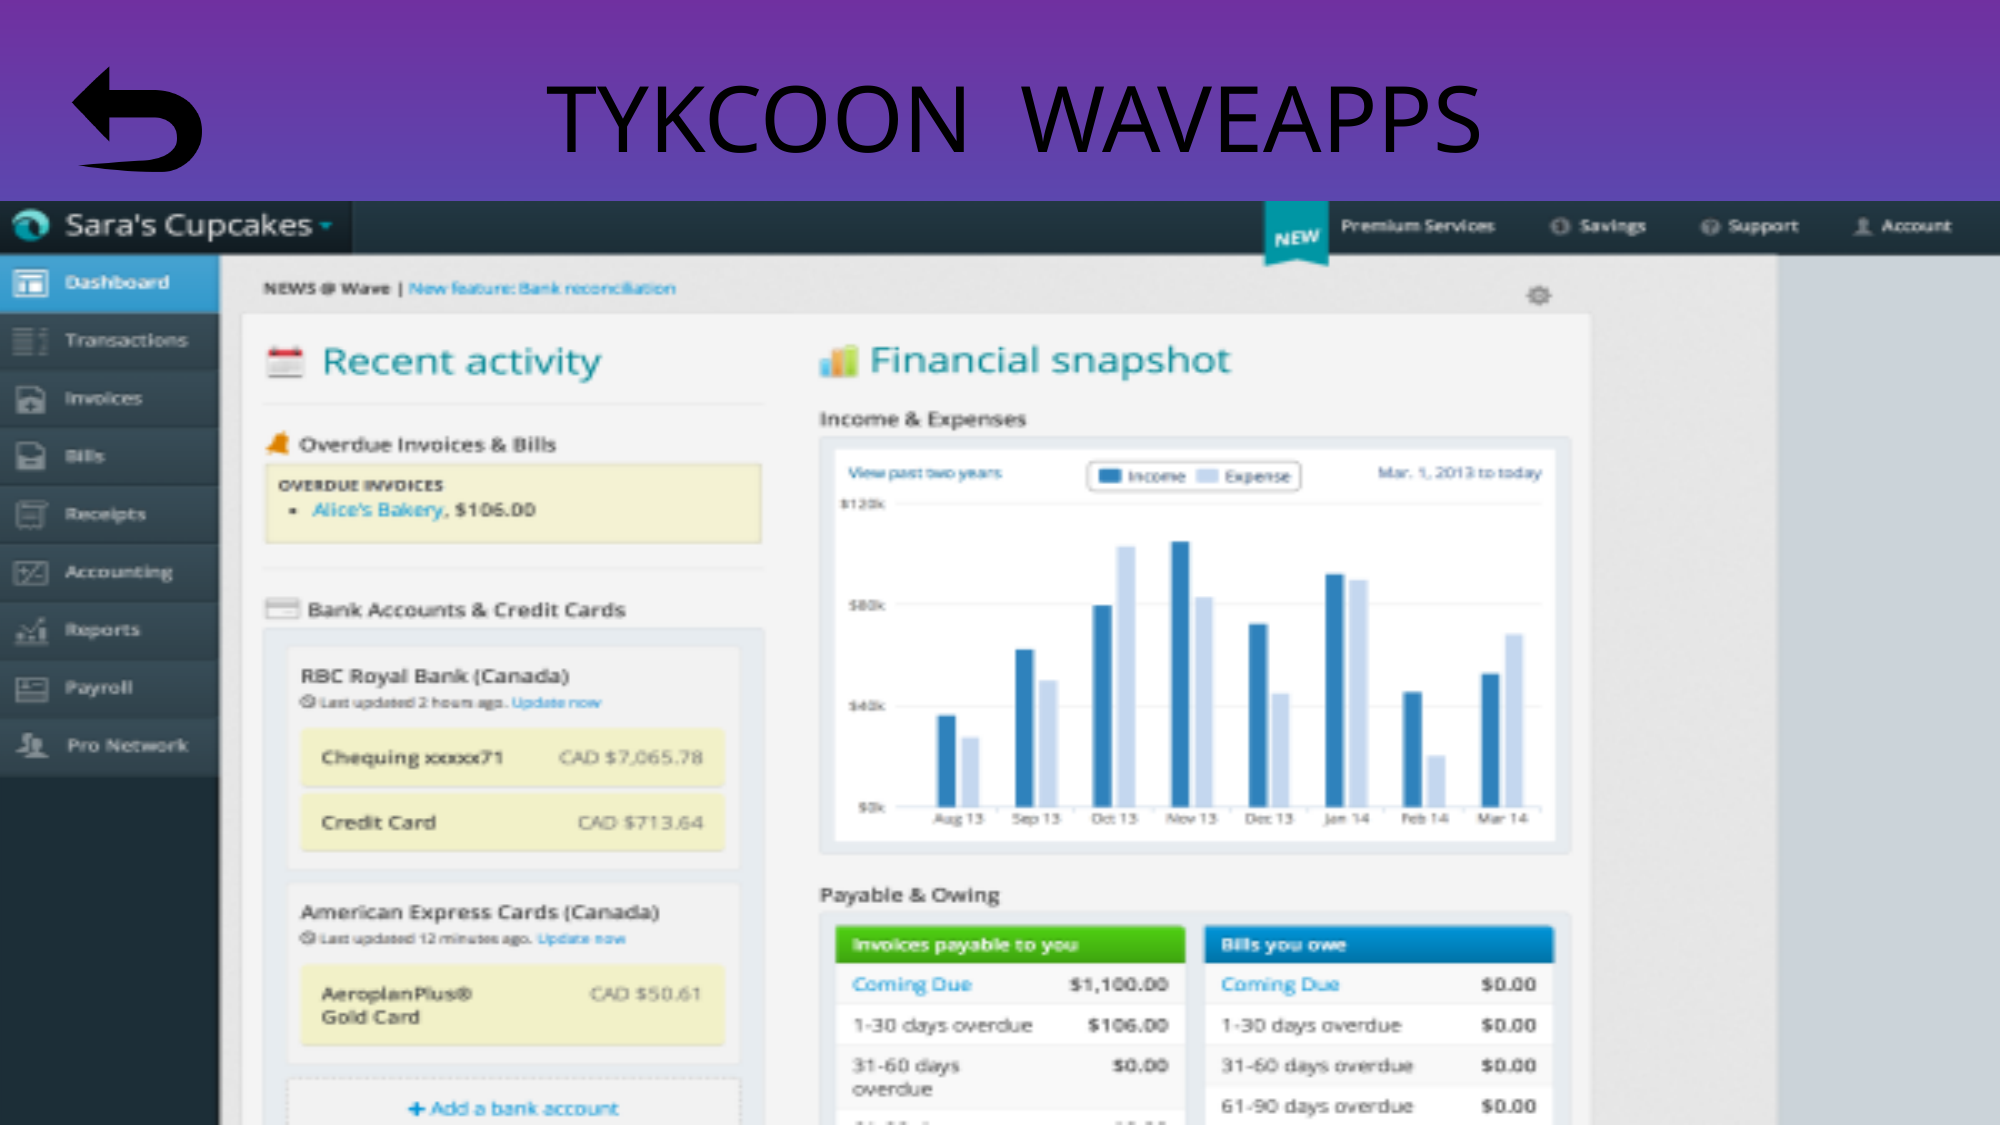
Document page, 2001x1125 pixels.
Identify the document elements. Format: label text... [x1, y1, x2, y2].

picture [62, 44, 213, 195]
title TYKCOON WAVEAPPS [152, 13, 1878, 201]
picture [0, 201, 2000, 1125]
